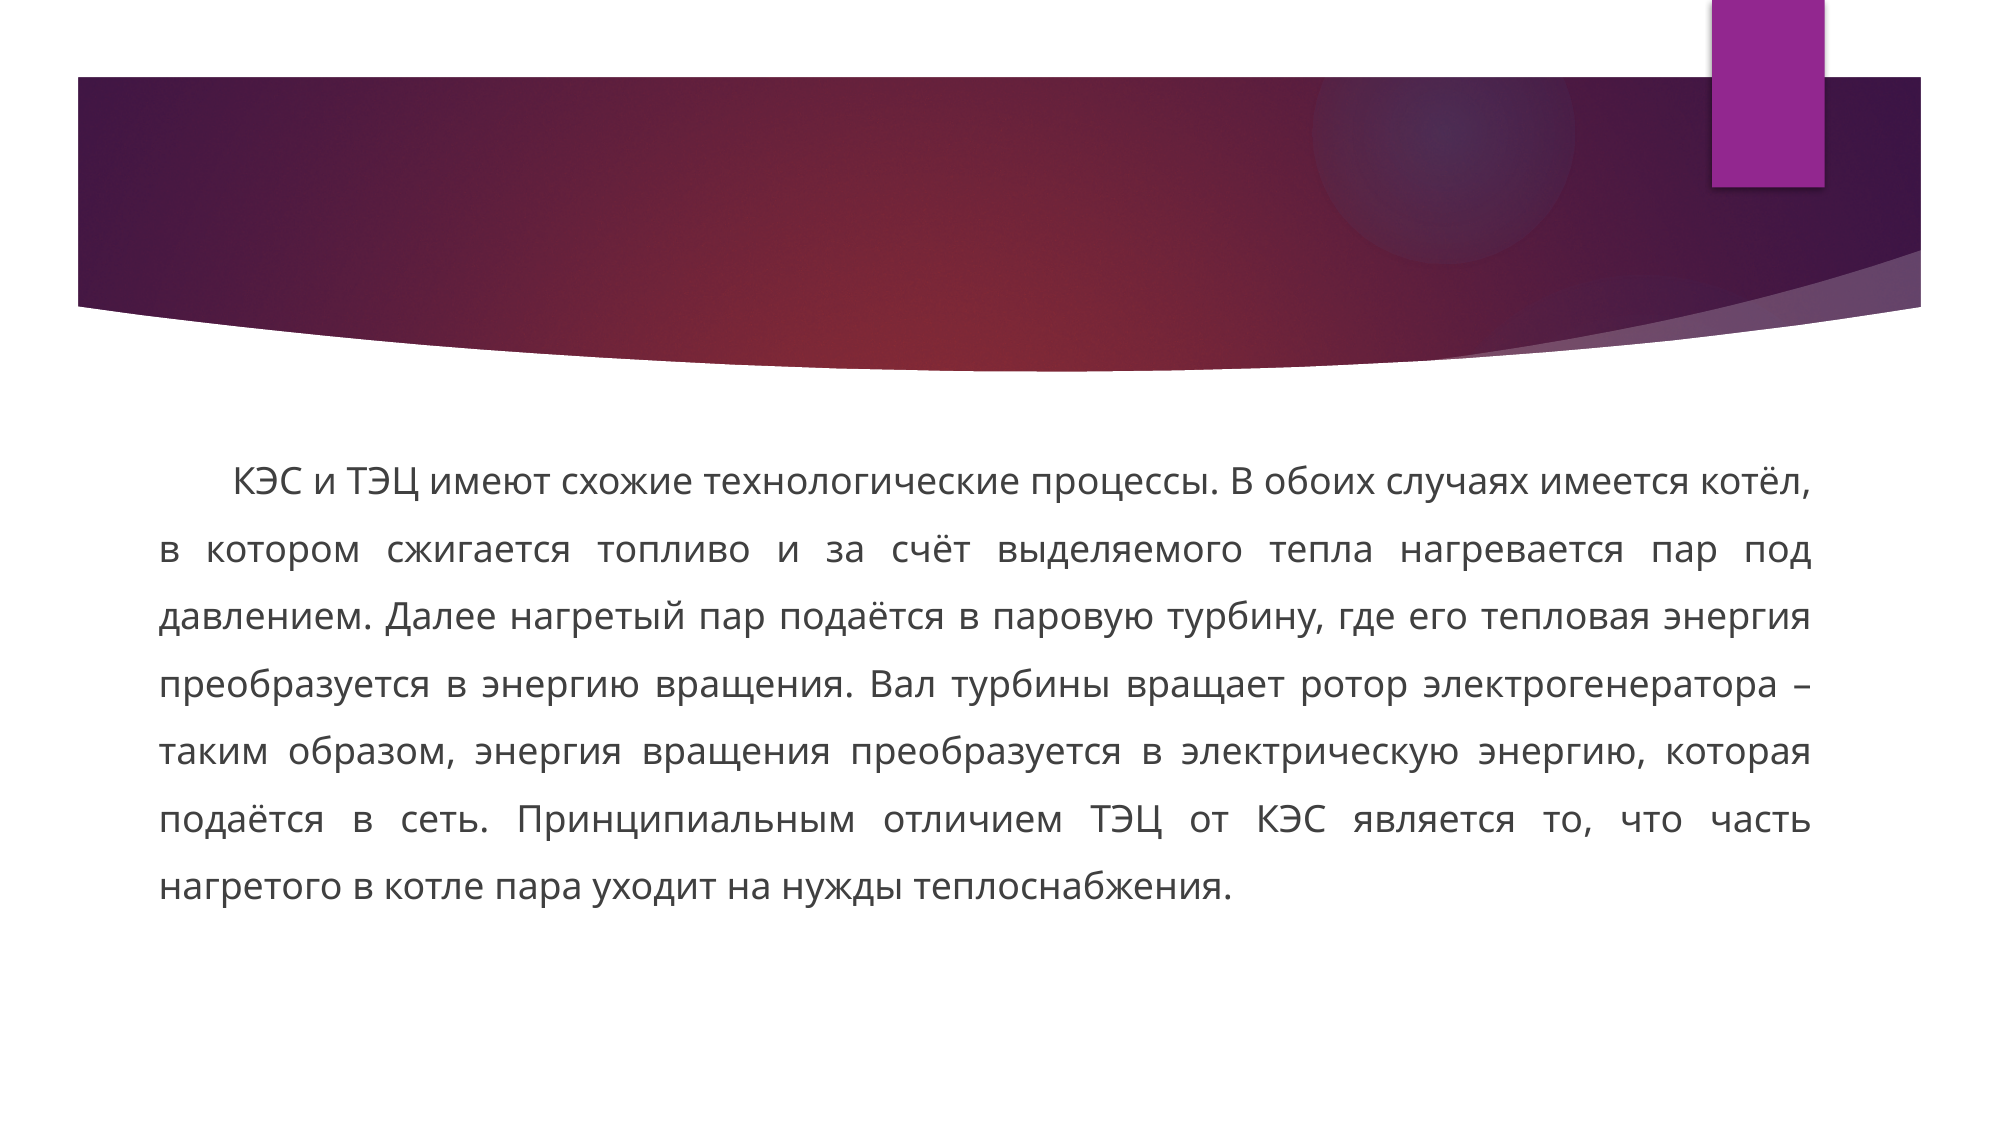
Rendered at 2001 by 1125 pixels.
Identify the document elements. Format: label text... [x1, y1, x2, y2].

list КЭС и ТЭЦ имеют схожие технологические процессы. В обоих случаях имеется котёл, в котором сжигается топливо и за счёт выделяемого тепла нагревается пар под давлением. Далее нагретый пар подаётся в паровую турбину, где его тепловая энергия преобразуется в энергию вращения. Вал турбины вращает ротор электрогенератора – таким образом, энергия вращения преобразуется в электрическую энергию, которая подаётся в сеть. Принципиальным отличием ТЭЦ от КЭС является то, что часть нагретого в котле пара уходит на нужды теплоснабжения. [143, 427, 1828, 988]
